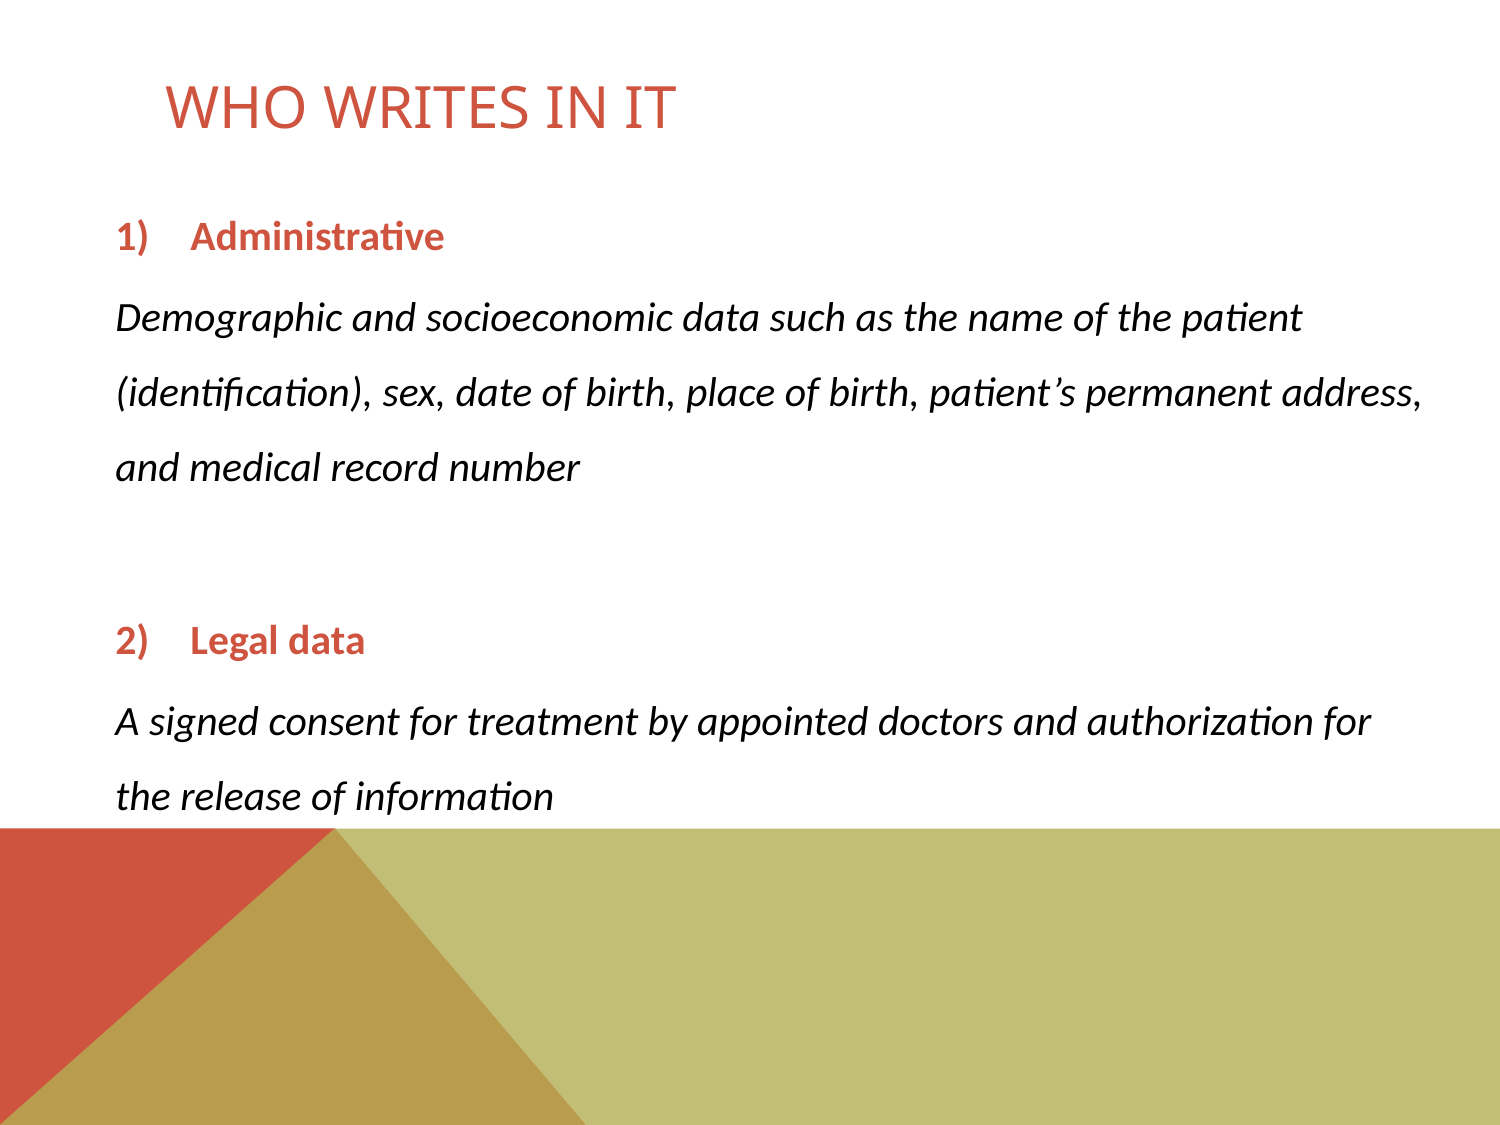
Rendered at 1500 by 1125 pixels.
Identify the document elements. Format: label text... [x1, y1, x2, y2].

title Who writes in it [135, 60, 1369, 150]
list Administrative Demographic and socioeconomic data such as the name of the patient (identification), sex, date of birth, place of birth, patient’s permanent address, and medical record number Legal data A signed consent for treatment by appointed doctors and authorization for the release of information [100, 176, 1483, 811]
